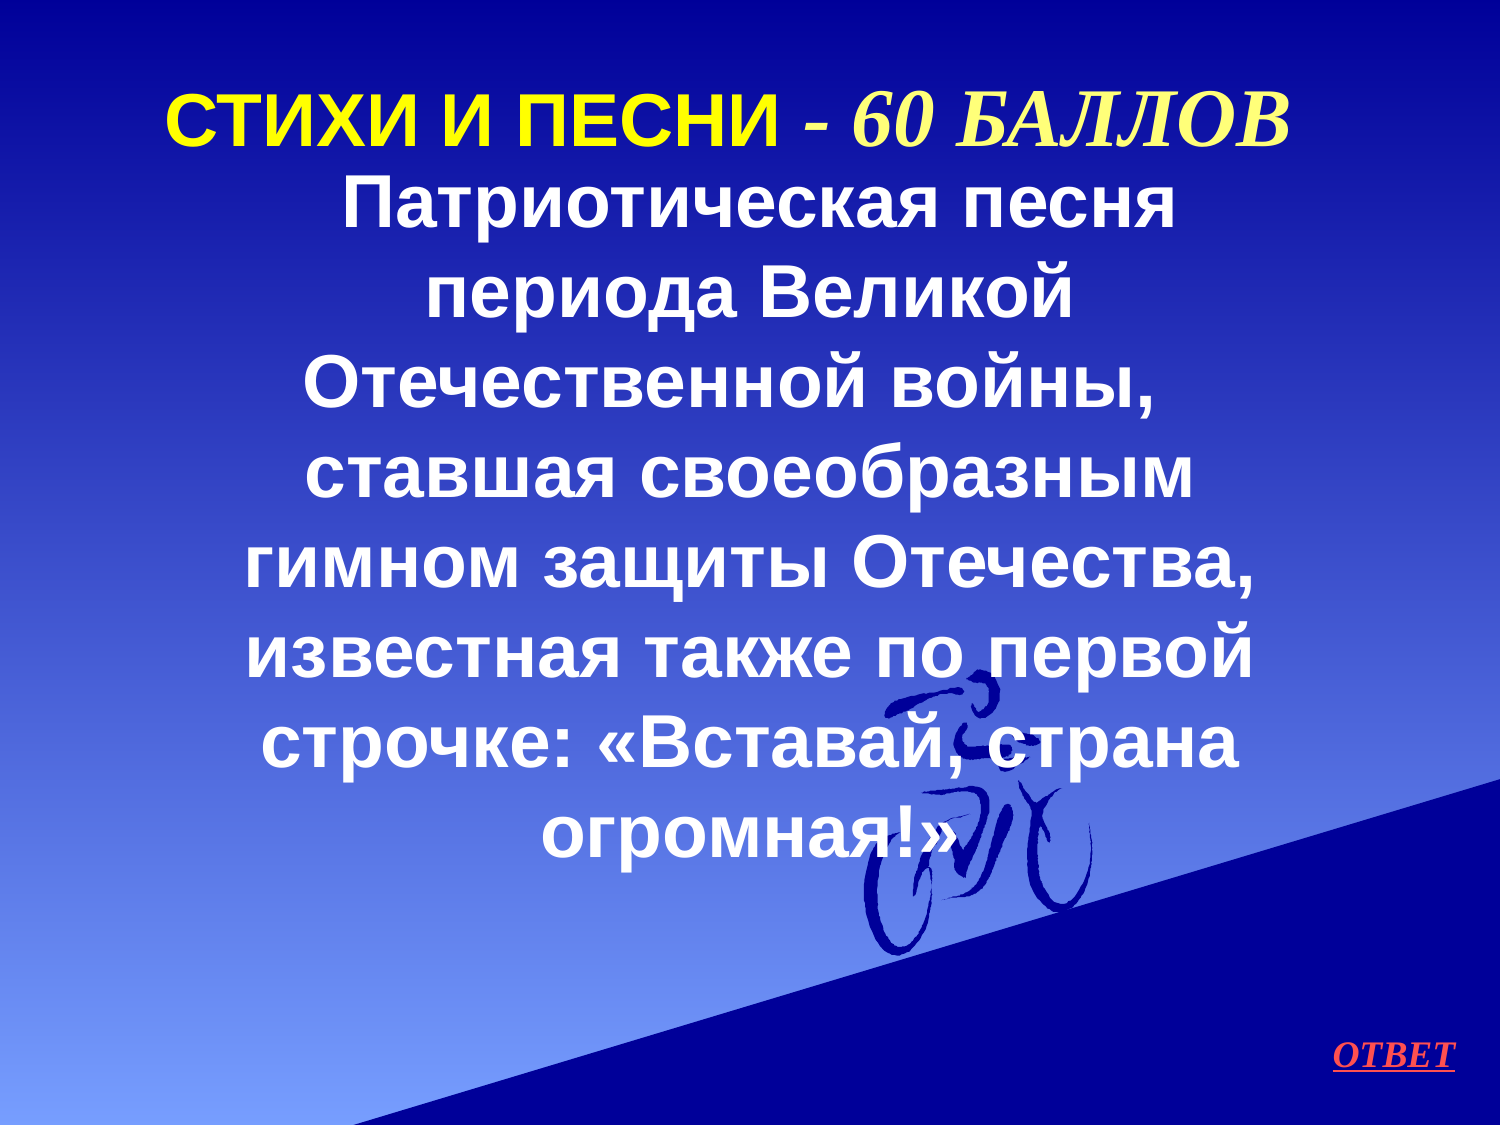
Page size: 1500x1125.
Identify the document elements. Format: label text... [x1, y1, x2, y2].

list Патриотическая песня периода Великой Отечественной войны, ставшая своеобразным гимном защиты Отечества, известная также по первой строчке: «Вставай, страна огромная!» [147, 144, 1354, 950]
text_box ОТВЕТ [1317, 1023, 1471, 1083]
title Стихи и песни - 60 баллов [149, 18, 1500, 207]
